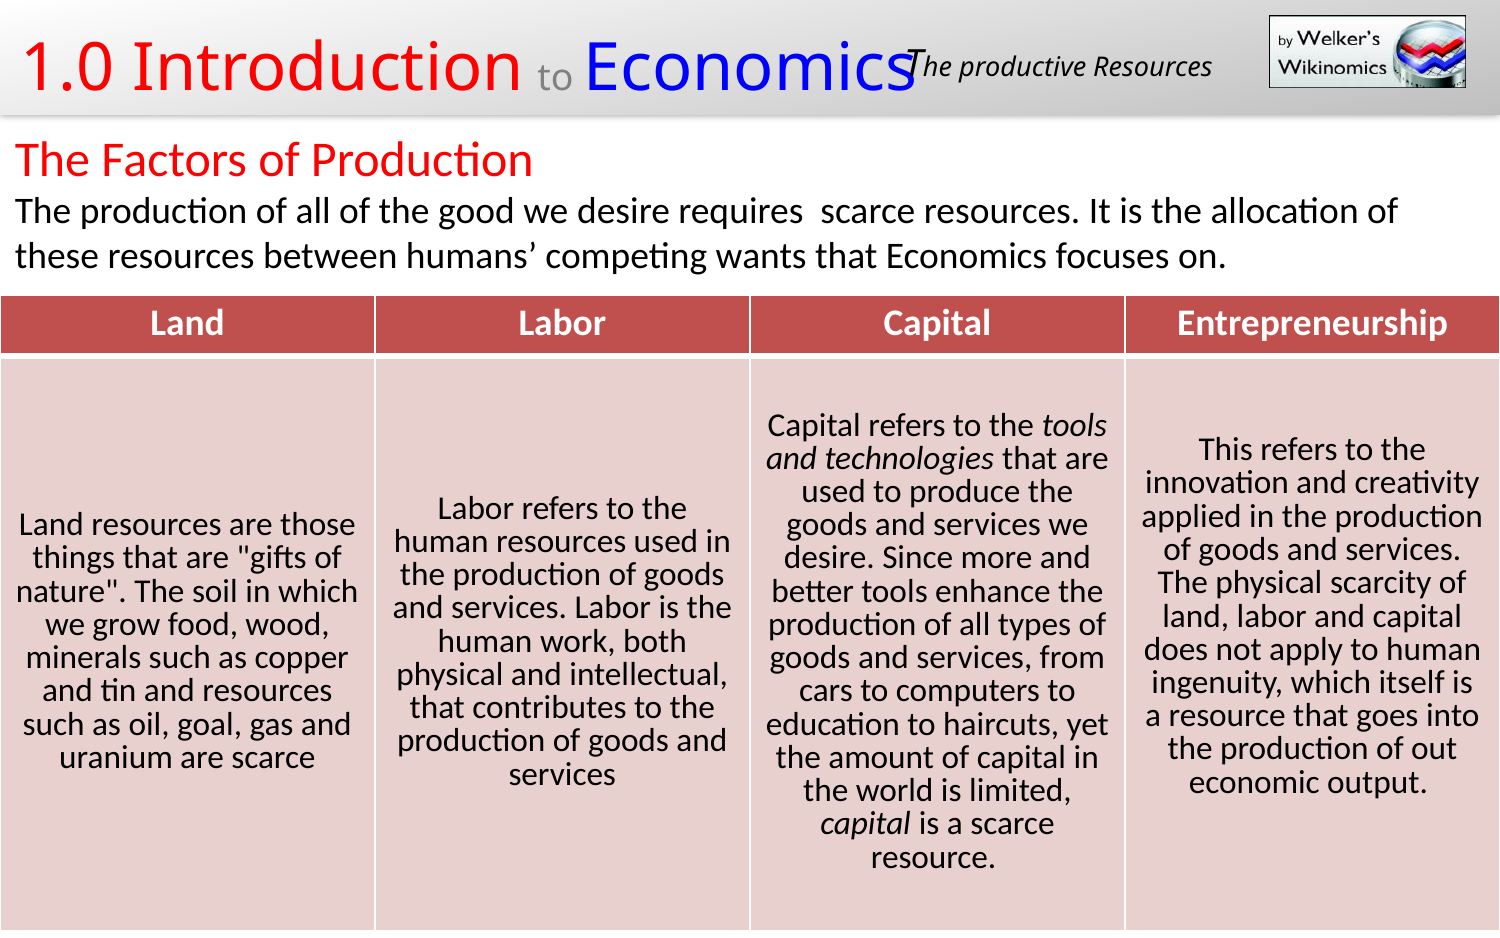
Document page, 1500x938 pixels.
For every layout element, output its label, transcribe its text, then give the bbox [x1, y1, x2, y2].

text_box The Factors of Production The production of all of the good we desire requires scarce resources. It is the allocation of these resources between humans’ competing wants that Economics focuses on. [0, 118, 1425, 284]
table_header Land [1, 296, 374, 353]
table_cell Land resources are those things that are "gifts of nature". The soil in which we grow food, wood, minerals such as copper and tin and resources such as oil, goal, gas and uranium are scarce [1, 359, 374, 930]
picture [1269, 15, 1466, 88]
table_cell This refers to the innovation and creativity applied in the production of goods and services. The physical scarcity of land, labor and capital does not apply to human ingenuity, which itself is a resource that goes into the production of out economic output. [1126, 359, 1499, 930]
table_header Labor [376, 296, 749, 353]
table_header Entrepreneurship [1126, 296, 1499, 353]
text_box The productive Resources [725, 31, 1392, 91]
table_cell Capital refers to the tools and technologies that are used to produce the goods and services we desire. Since more and better tools enhance the production of all types of goods and services, from cars to computers to education to haircuts, yet the amount of capital in the world is limited, capital is a scarce resource. [751, 359, 1124, 930]
table_header Capital [751, 296, 1124, 353]
table_cell Labor refers to the human resources used in the production of goods and services. Labor is the human work, both physical and intellectual, that contributes to the production of goods and services [376, 359, 749, 930]
